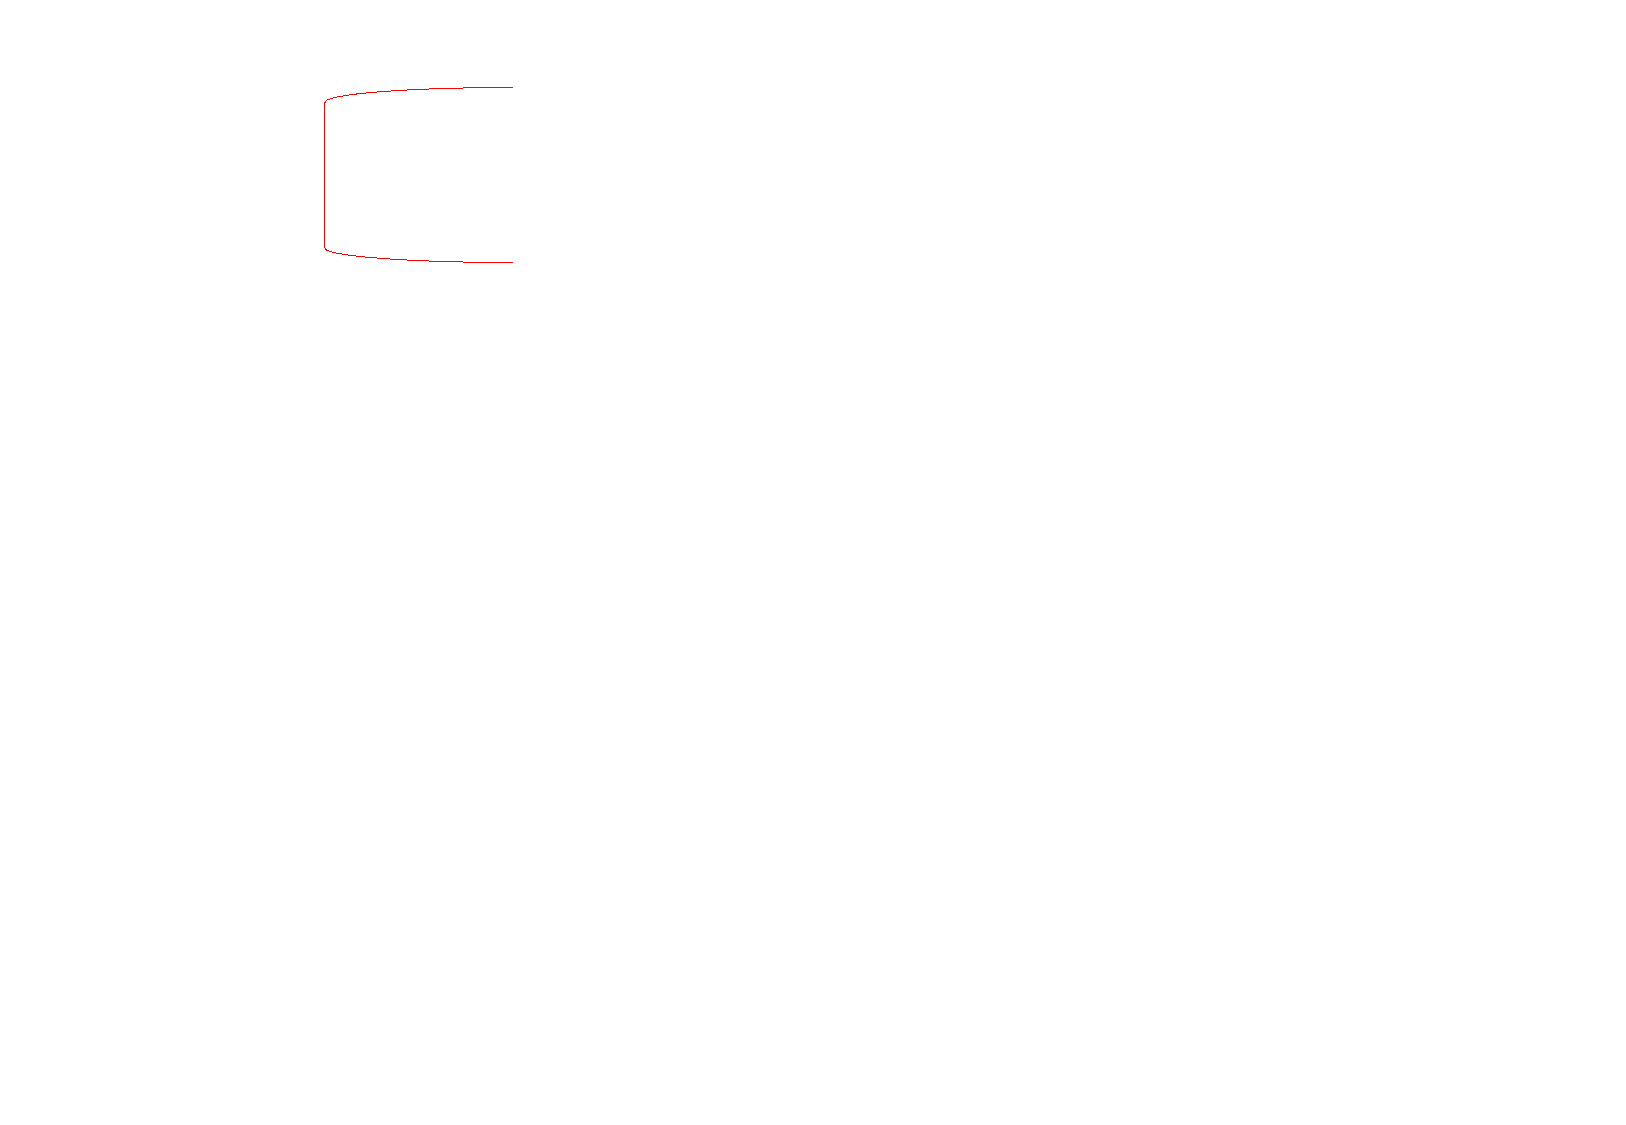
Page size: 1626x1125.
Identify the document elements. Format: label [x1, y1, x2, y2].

text_box [324, 87, 513, 263]
